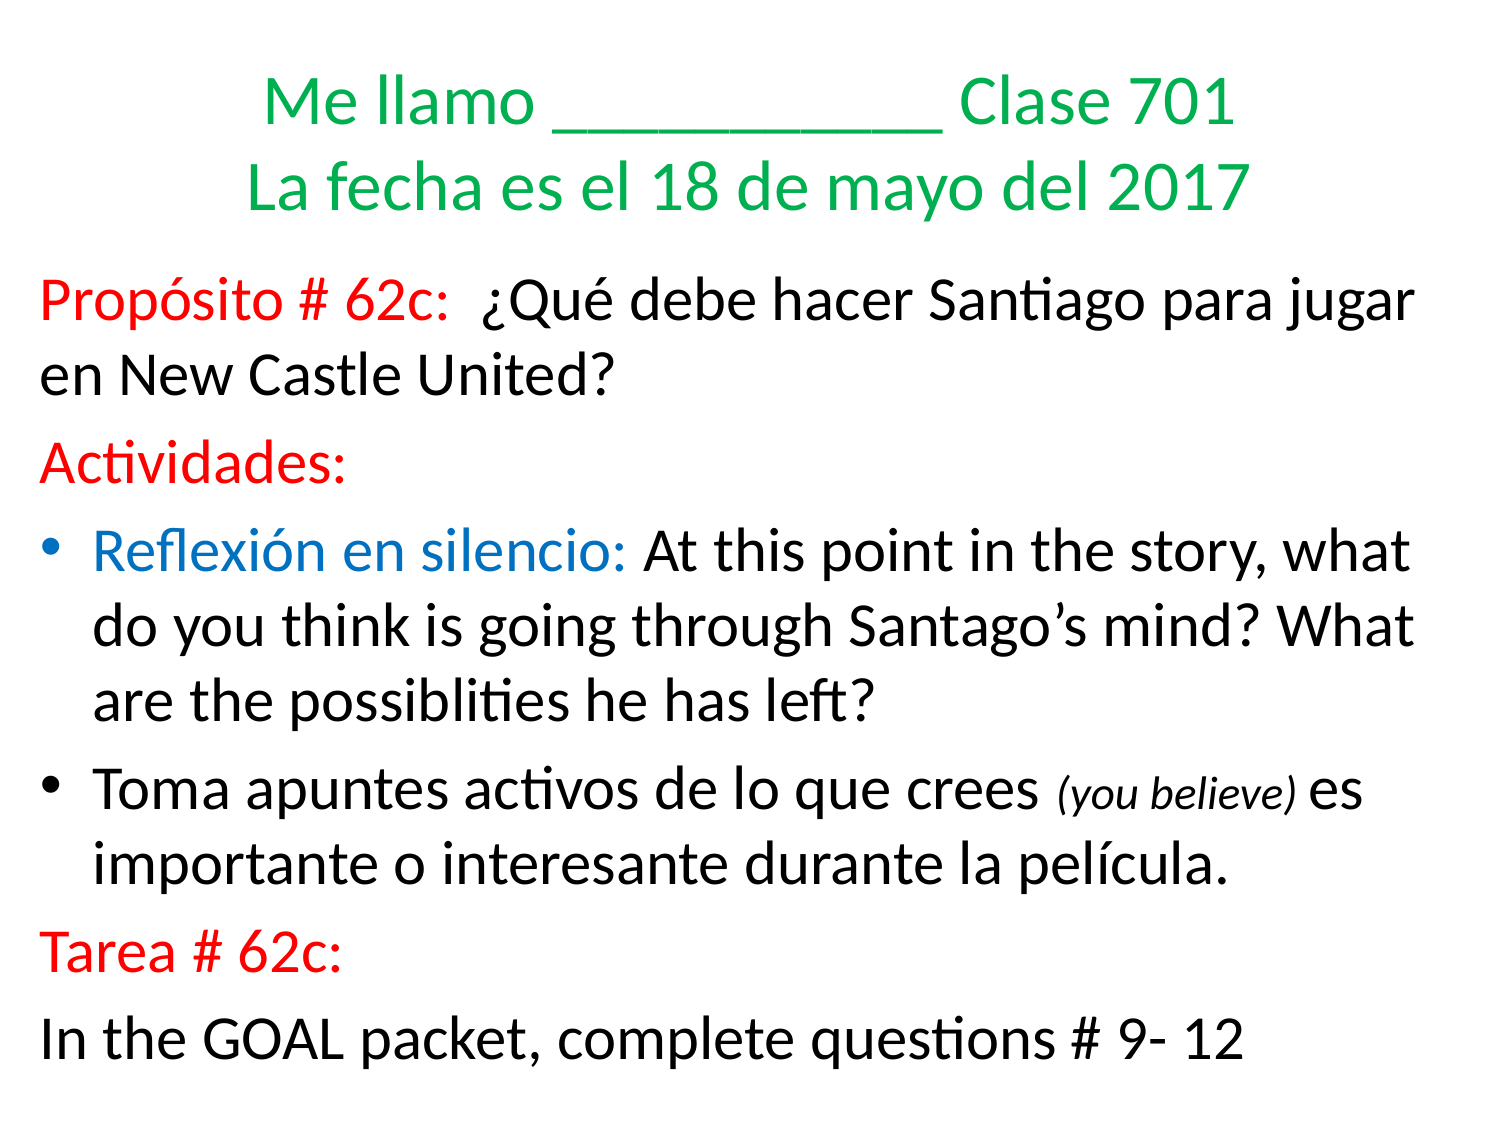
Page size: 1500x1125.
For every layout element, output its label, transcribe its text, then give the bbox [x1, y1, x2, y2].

list Propósito # 62c: ¿Qué debe hacer Santiago para jugar en New Castle United? Actividades: Reflexión en silencio: At this point in the story, what do you think is going through Santago’s mind? What are the possiblities he has left? Toma apuntes activos de lo que crees (you believe) es importante o interesante durante la película. Tarea # 62c: In the GOAL packet, complete questions # 9- 12 [24, 249, 1450, 1088]
title Me llamo ___________ Clase 701 La fecha es el 18 de mayo del 2017 [37, 45, 1463, 233]
